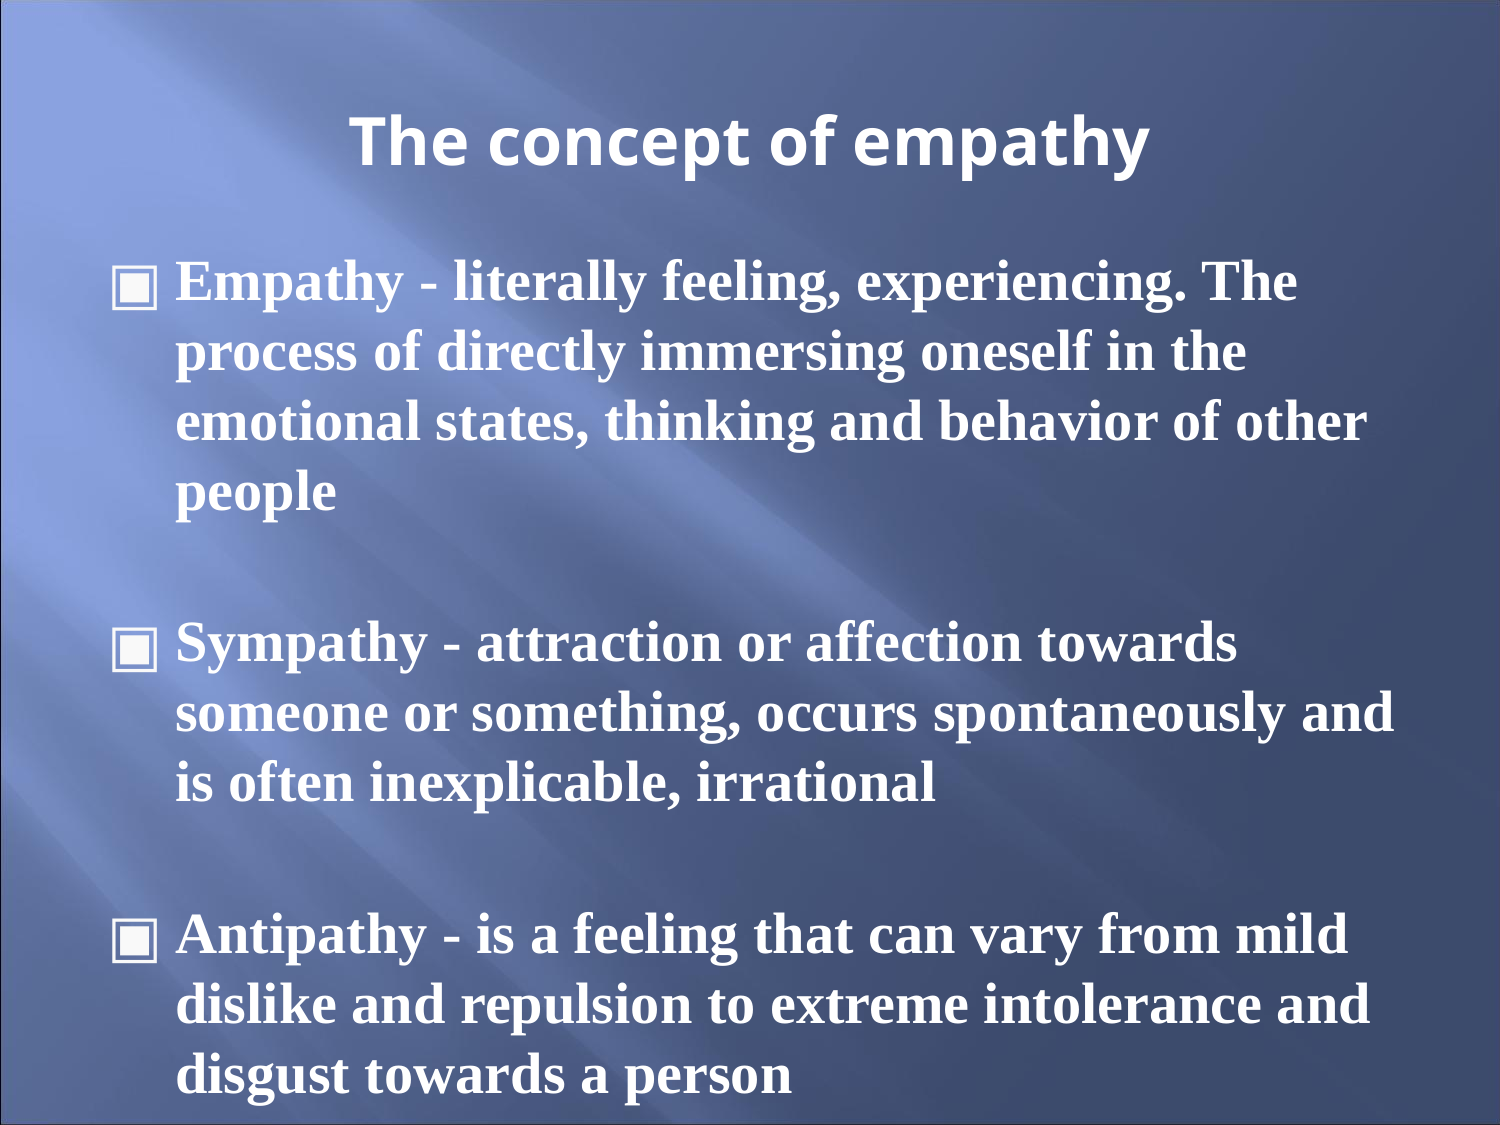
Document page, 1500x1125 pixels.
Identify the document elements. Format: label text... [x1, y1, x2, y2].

title The concept of empathy [75, 45, 1425, 233]
list Empathy - literally feeling, experiencing. The process of directly immersing oneself in the emotional states, thinking and behavior of other people Sympathy - attraction or affection towards someone or something, occurs spontaneously and is often inexplicable, irrational Antipathy - is a feeling that can vary from mild dislike and repulsion to extreme intolerance and disgust towards a person [70, 234, 1421, 1007]
picture [0, 0, 1500, 1125]
